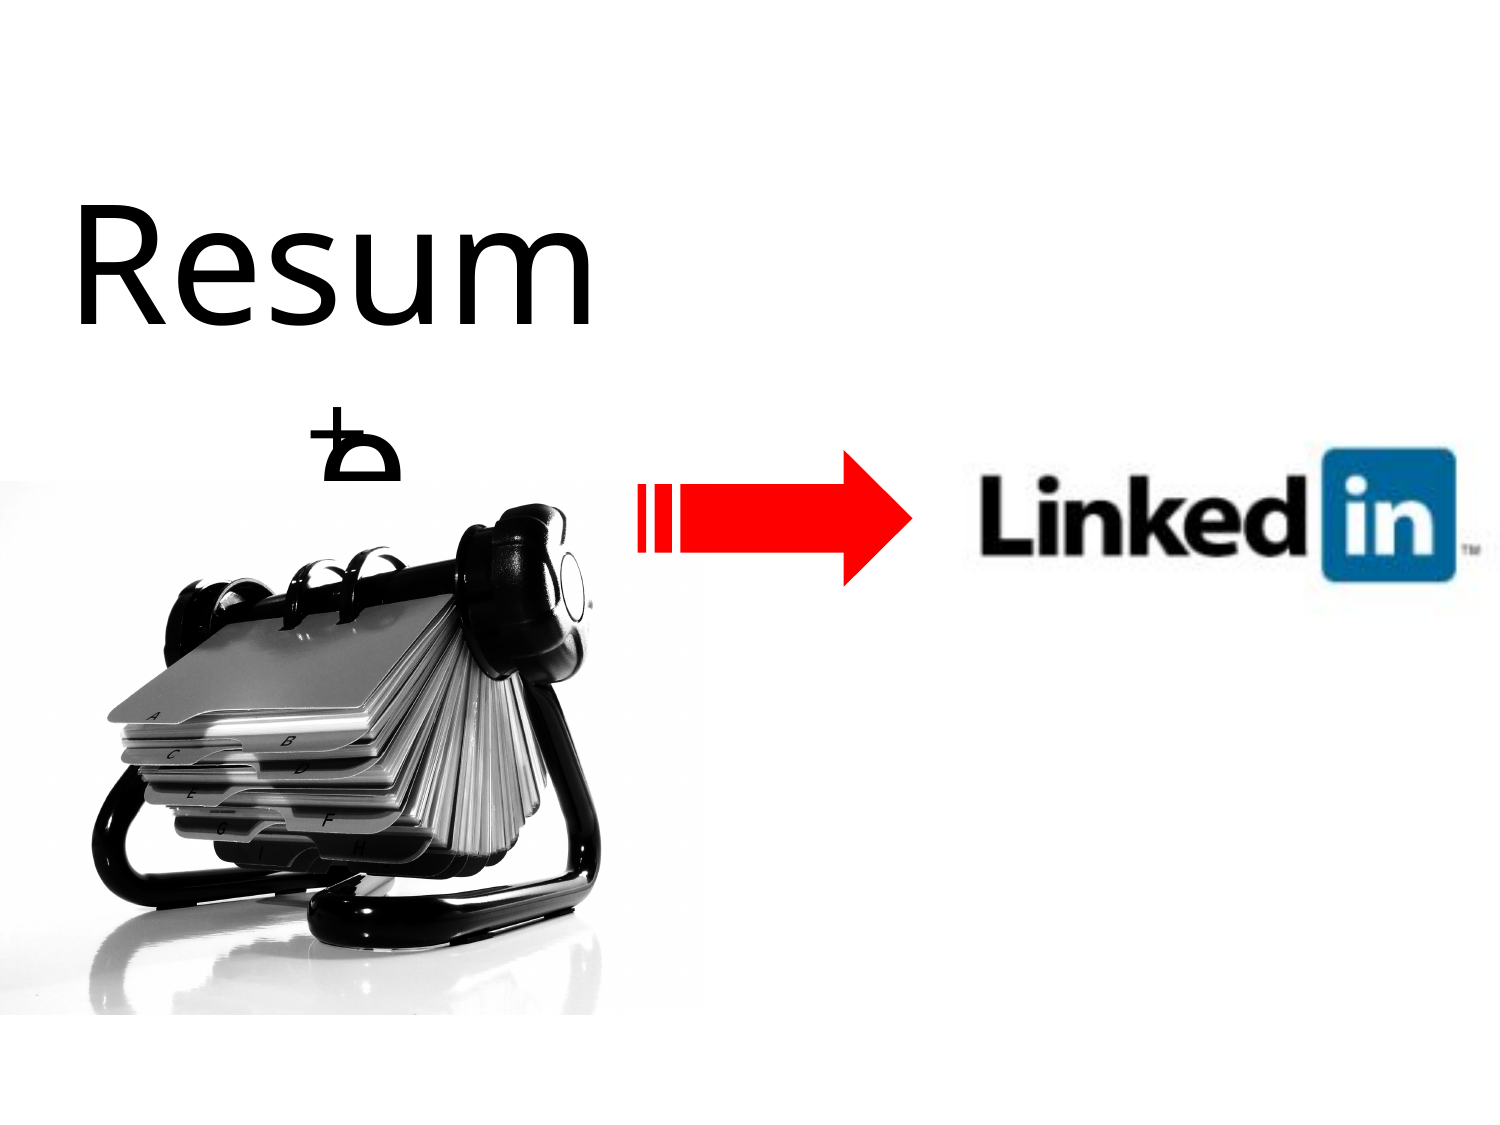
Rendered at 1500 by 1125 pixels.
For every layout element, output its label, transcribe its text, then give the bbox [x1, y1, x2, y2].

list Resume [24, 149, 651, 438]
picture [0, 481, 711, 1015]
text_box [714, 450, 913, 587]
text_box + [298, 362, 377, 480]
picture [962, 399, 1500, 632]
